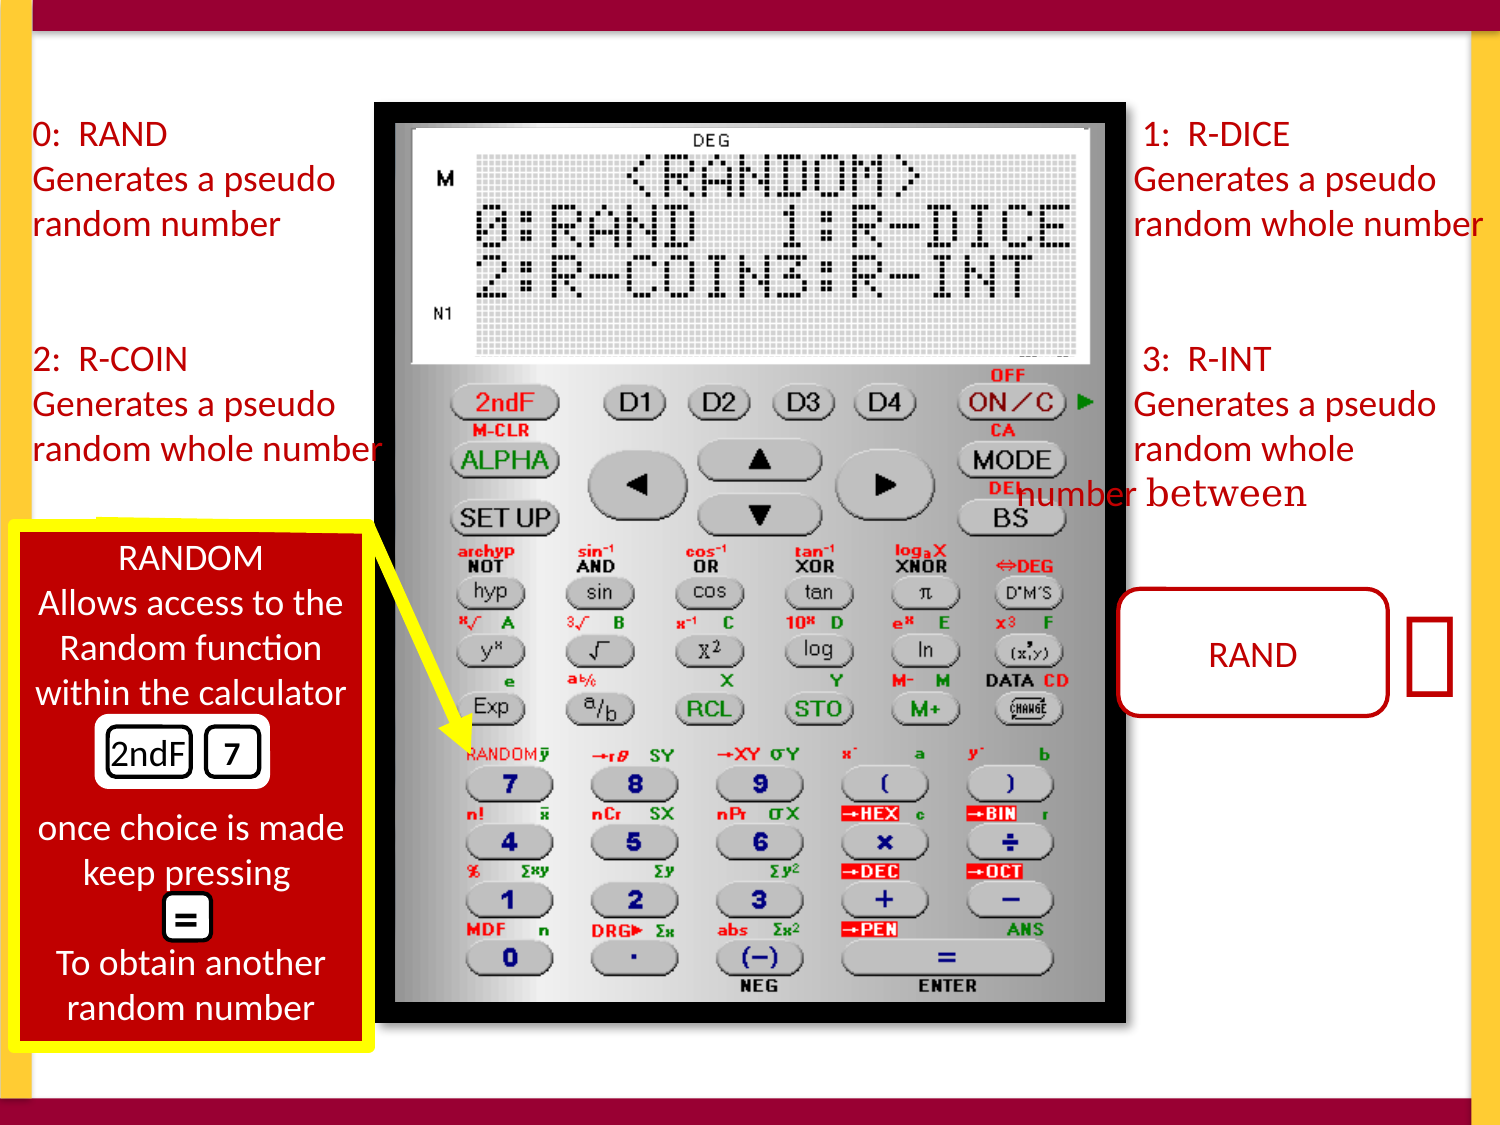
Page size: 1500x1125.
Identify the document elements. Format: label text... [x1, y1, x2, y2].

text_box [1118, 588, 1500, 717]
text_box RANDOM Allows access to the Random function within the calculator once choice is made keep pressing To obtain another random number [12, 521, 472, 1049]
picture [395, 123, 1105, 1002]
text_box = [161, 891, 214, 943]
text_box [96, 715, 269, 788]
